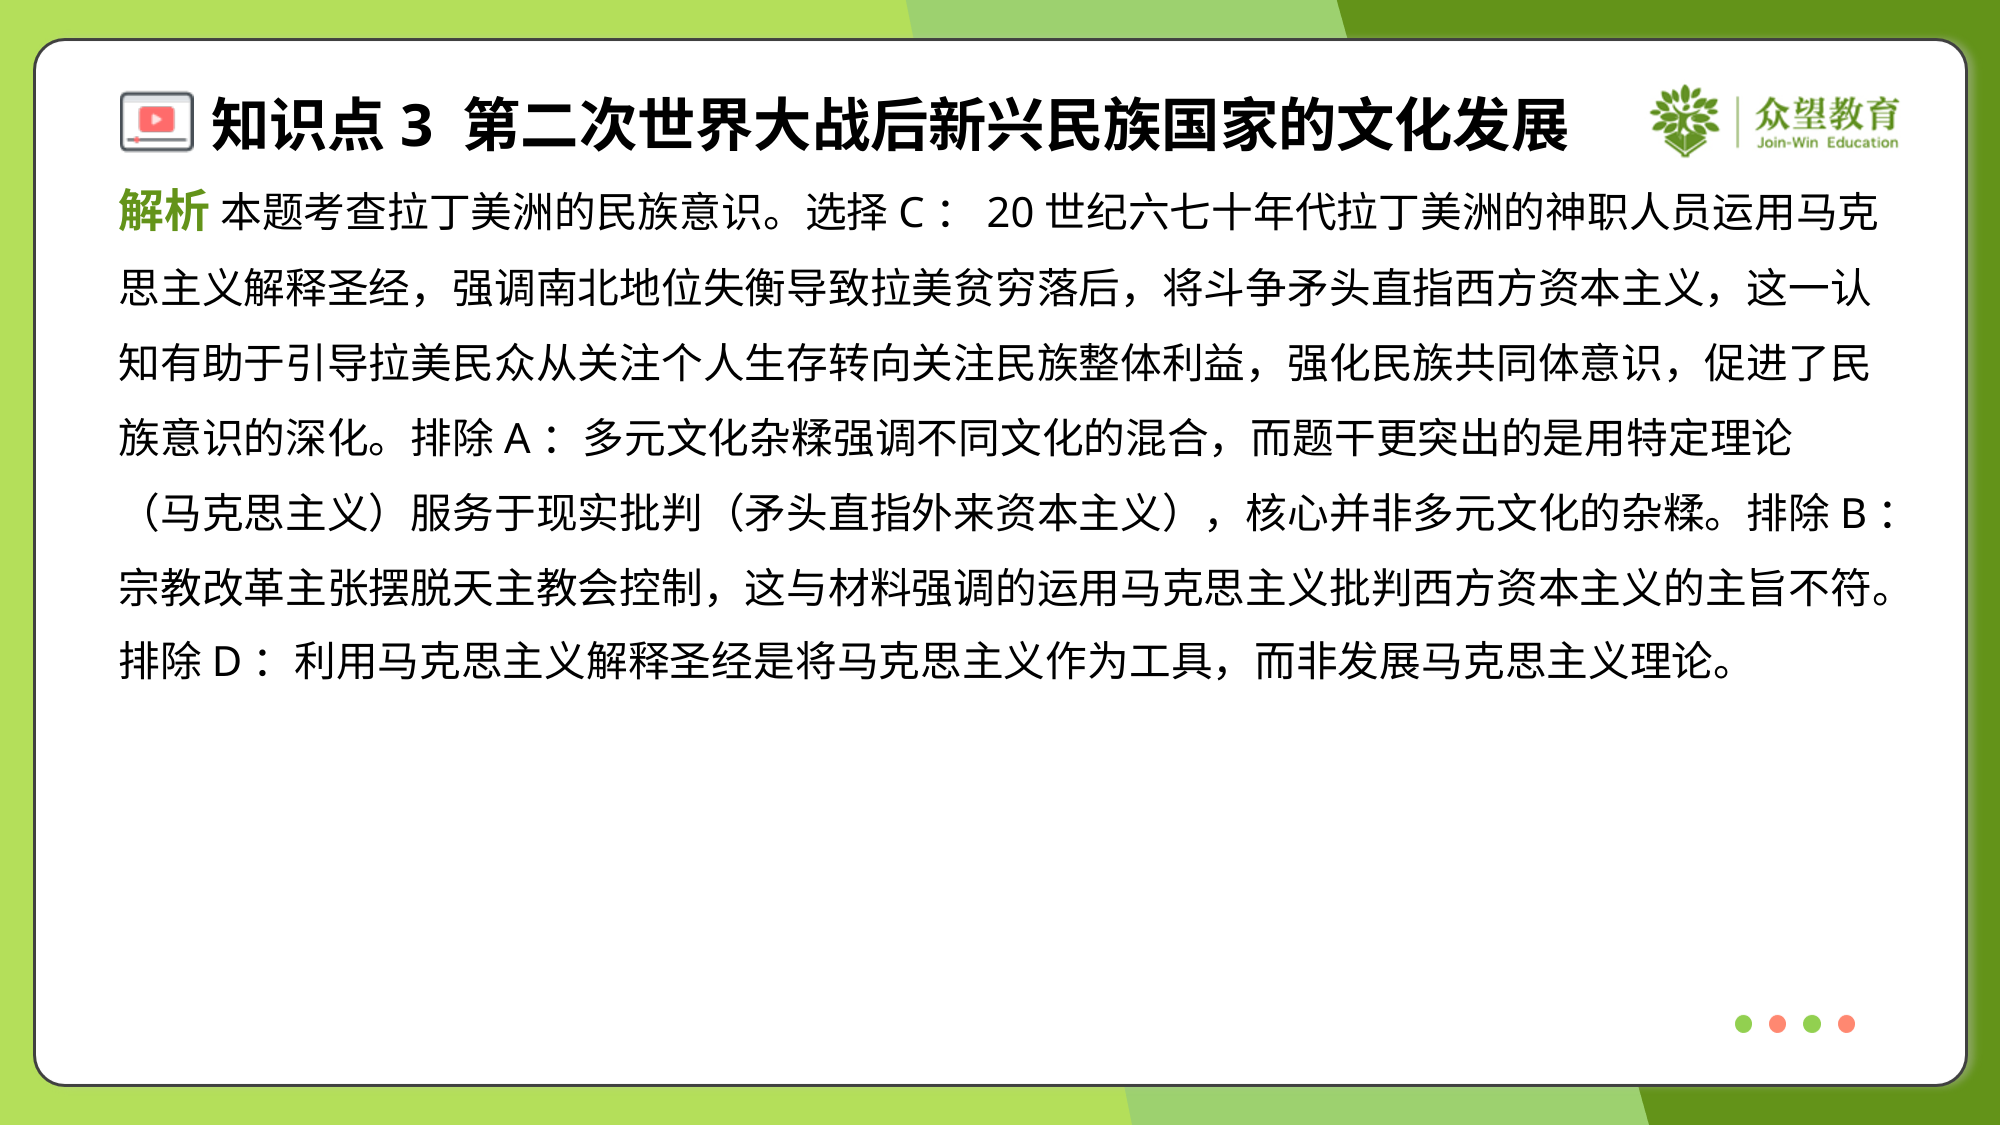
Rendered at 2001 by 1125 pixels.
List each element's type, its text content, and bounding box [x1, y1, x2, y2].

text_box 解析 本题考查拉丁美洲的民族意识。选择C：20世纪六七十年代拉丁美洲的神职人员运用马克 思主义解释圣经，强调南北地位失衡导致拉美贫穷落后，将斗争矛头直指西方资本主义，这一认 知有助于引导拉美民众从关注个人生存转向关注民族整体利益，强化民族共同体意识，促进了民 族意识的深化。排除A：多元文化杂糅强调不同文化的混合，而题干更突出的是用特定理论 （马克思主义）服务于现实批判（矛头直指外来资本主义），核心并非多元文化的杂糅。排除B： 宗教改革主张摆脱天主教会控制，这与材料强调的运用马克思主义批判西方资本主义的主旨不符。 排除D：利用马克思主义解释圣经是将马克思主义作为工具，而非发展马克思主义理论。 [118, 159, 1883, 677]
picture [0, 0, 2000, 1125]
